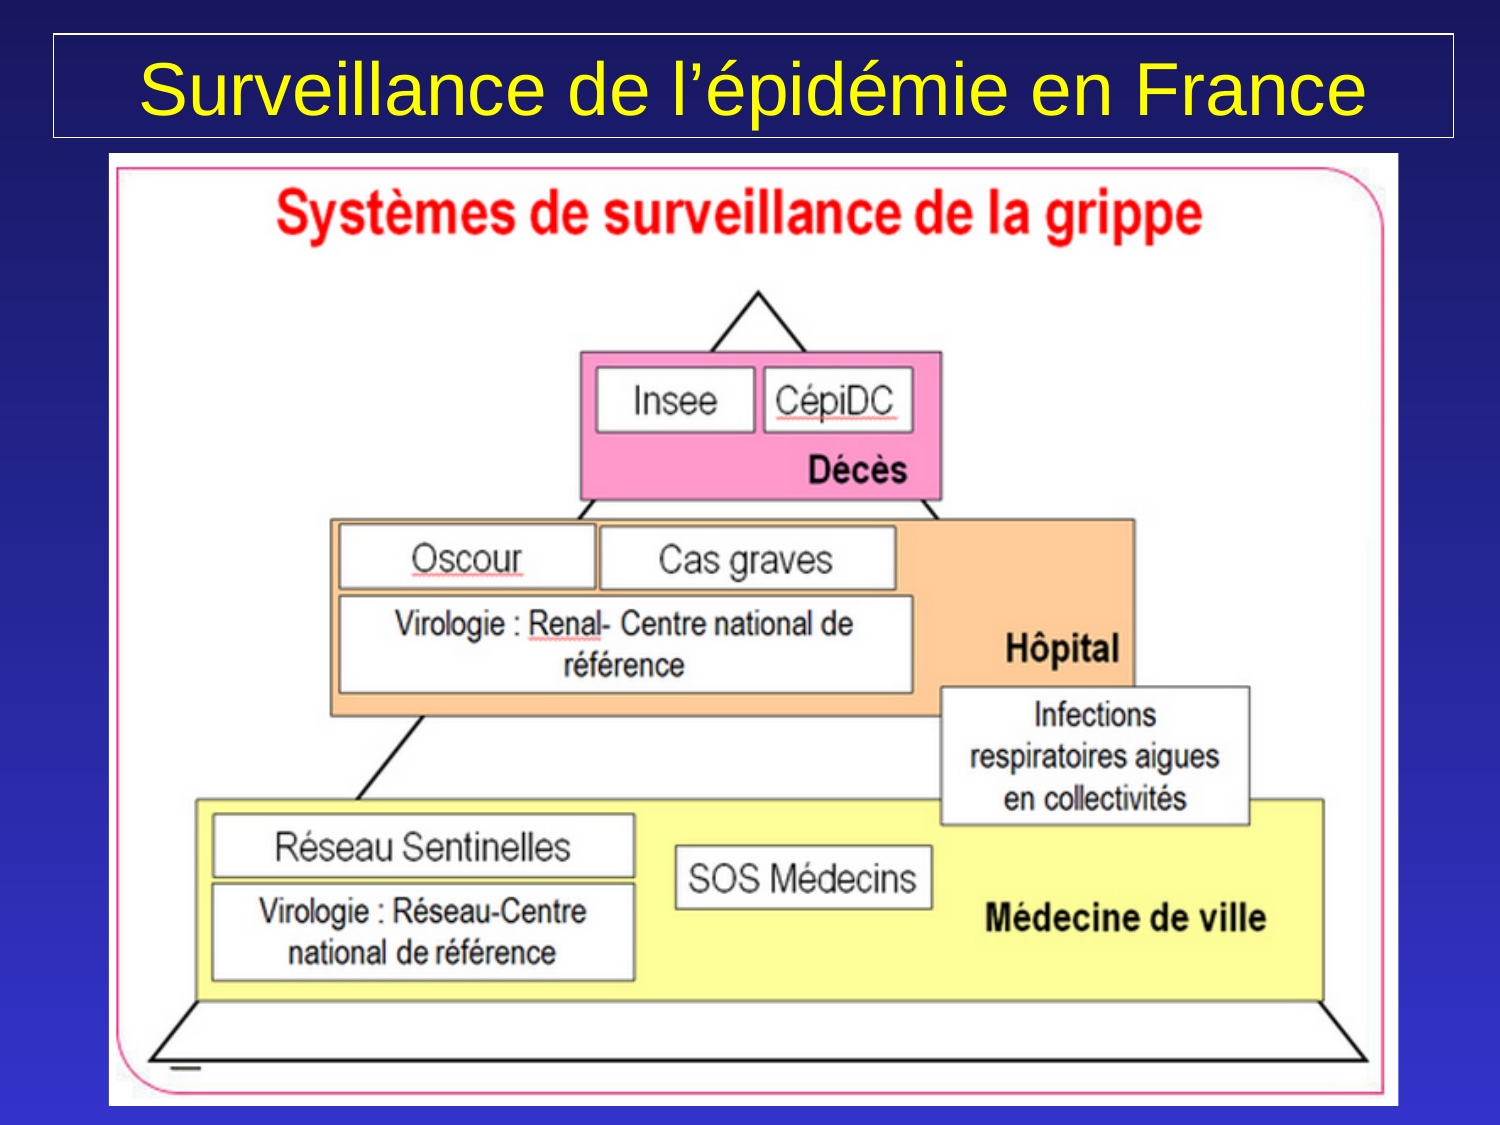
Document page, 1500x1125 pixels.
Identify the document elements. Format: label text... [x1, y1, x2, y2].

picture [108, 153, 1399, 1106]
title Surveillance de l’épidémie en France [53, 33, 1454, 138]
